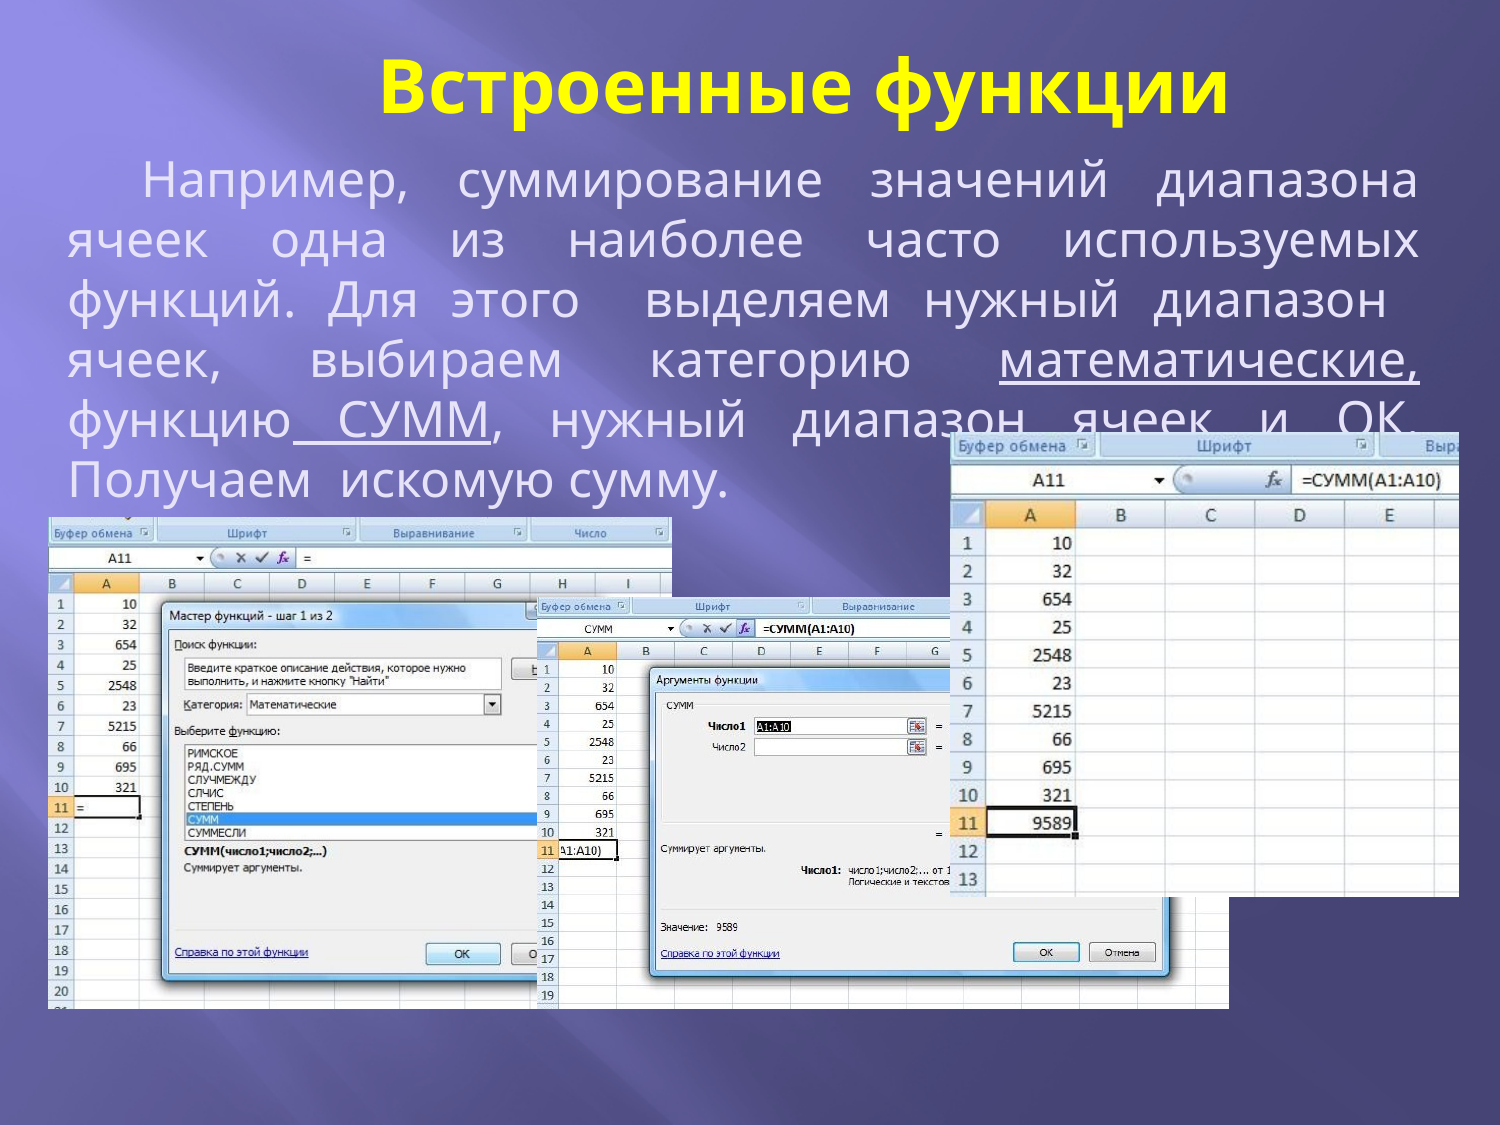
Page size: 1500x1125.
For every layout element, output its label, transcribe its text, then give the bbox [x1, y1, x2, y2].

text_box Встроенные функции [363, 30, 1248, 136]
picture [48, 432, 1459, 1010]
text_box Например, суммирование значений диапазона ячеек одна из наиболее часто используемых функций. Для этого выделяем нужный диапазон ячеек, выбираем категорию математические, функцию СУММ, нужный диапазон ячеек и ОК. Получаем искомую сумму. [52, 139, 1435, 515]
